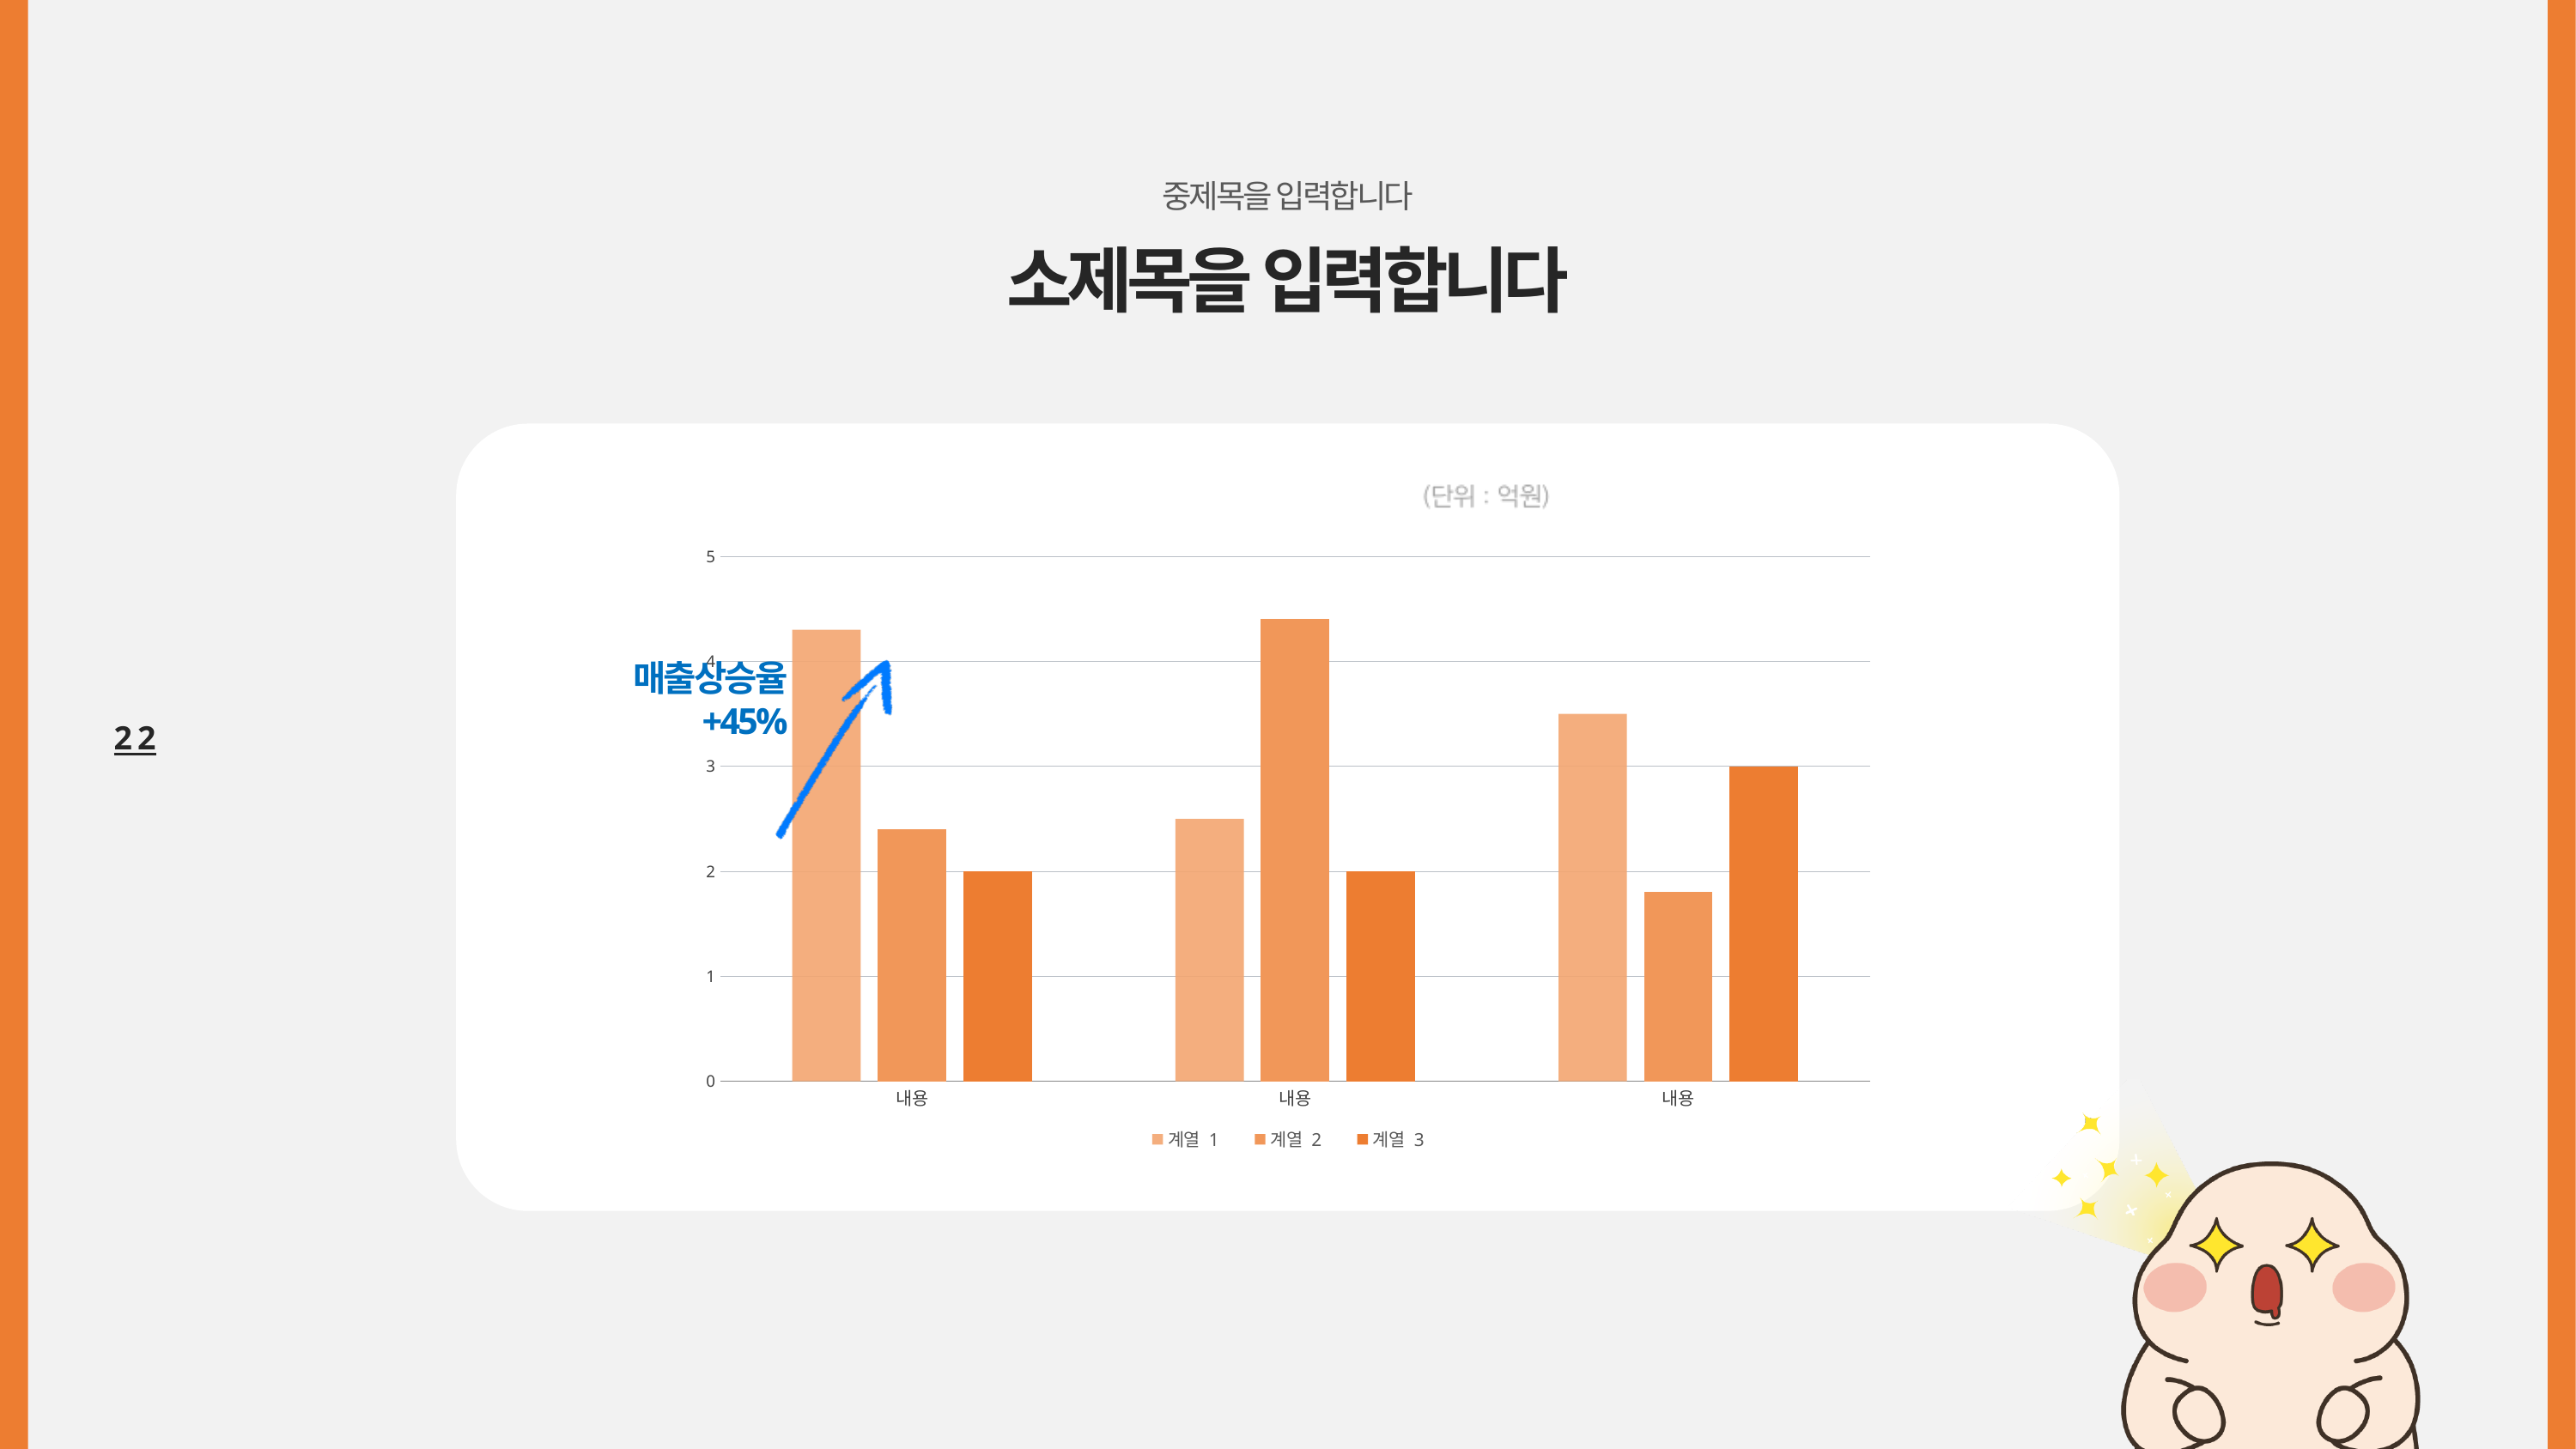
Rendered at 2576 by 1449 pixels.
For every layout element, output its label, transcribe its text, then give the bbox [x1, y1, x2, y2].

text_box 소제목을 입력합니다 [987, 225, 1589, 330]
picture [2008, 1078, 2443, 1449]
text_box 22 [94, 688, 176, 767]
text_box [739, 699, 927, 800]
text_box 중제목을 입력합니다 [1142, 166, 1433, 225]
text_box 매출상승율 +45% [513, 649, 677, 749]
text_box [454, 421, 2122, 1213]
chart [681, 531, 1894, 1167]
picture [1366, 476, 1564, 527]
text_box [0, 0, 30, 1449]
text_box [2546, 0, 2576, 1449]
text_box [30, 0, 2546, 1449]
